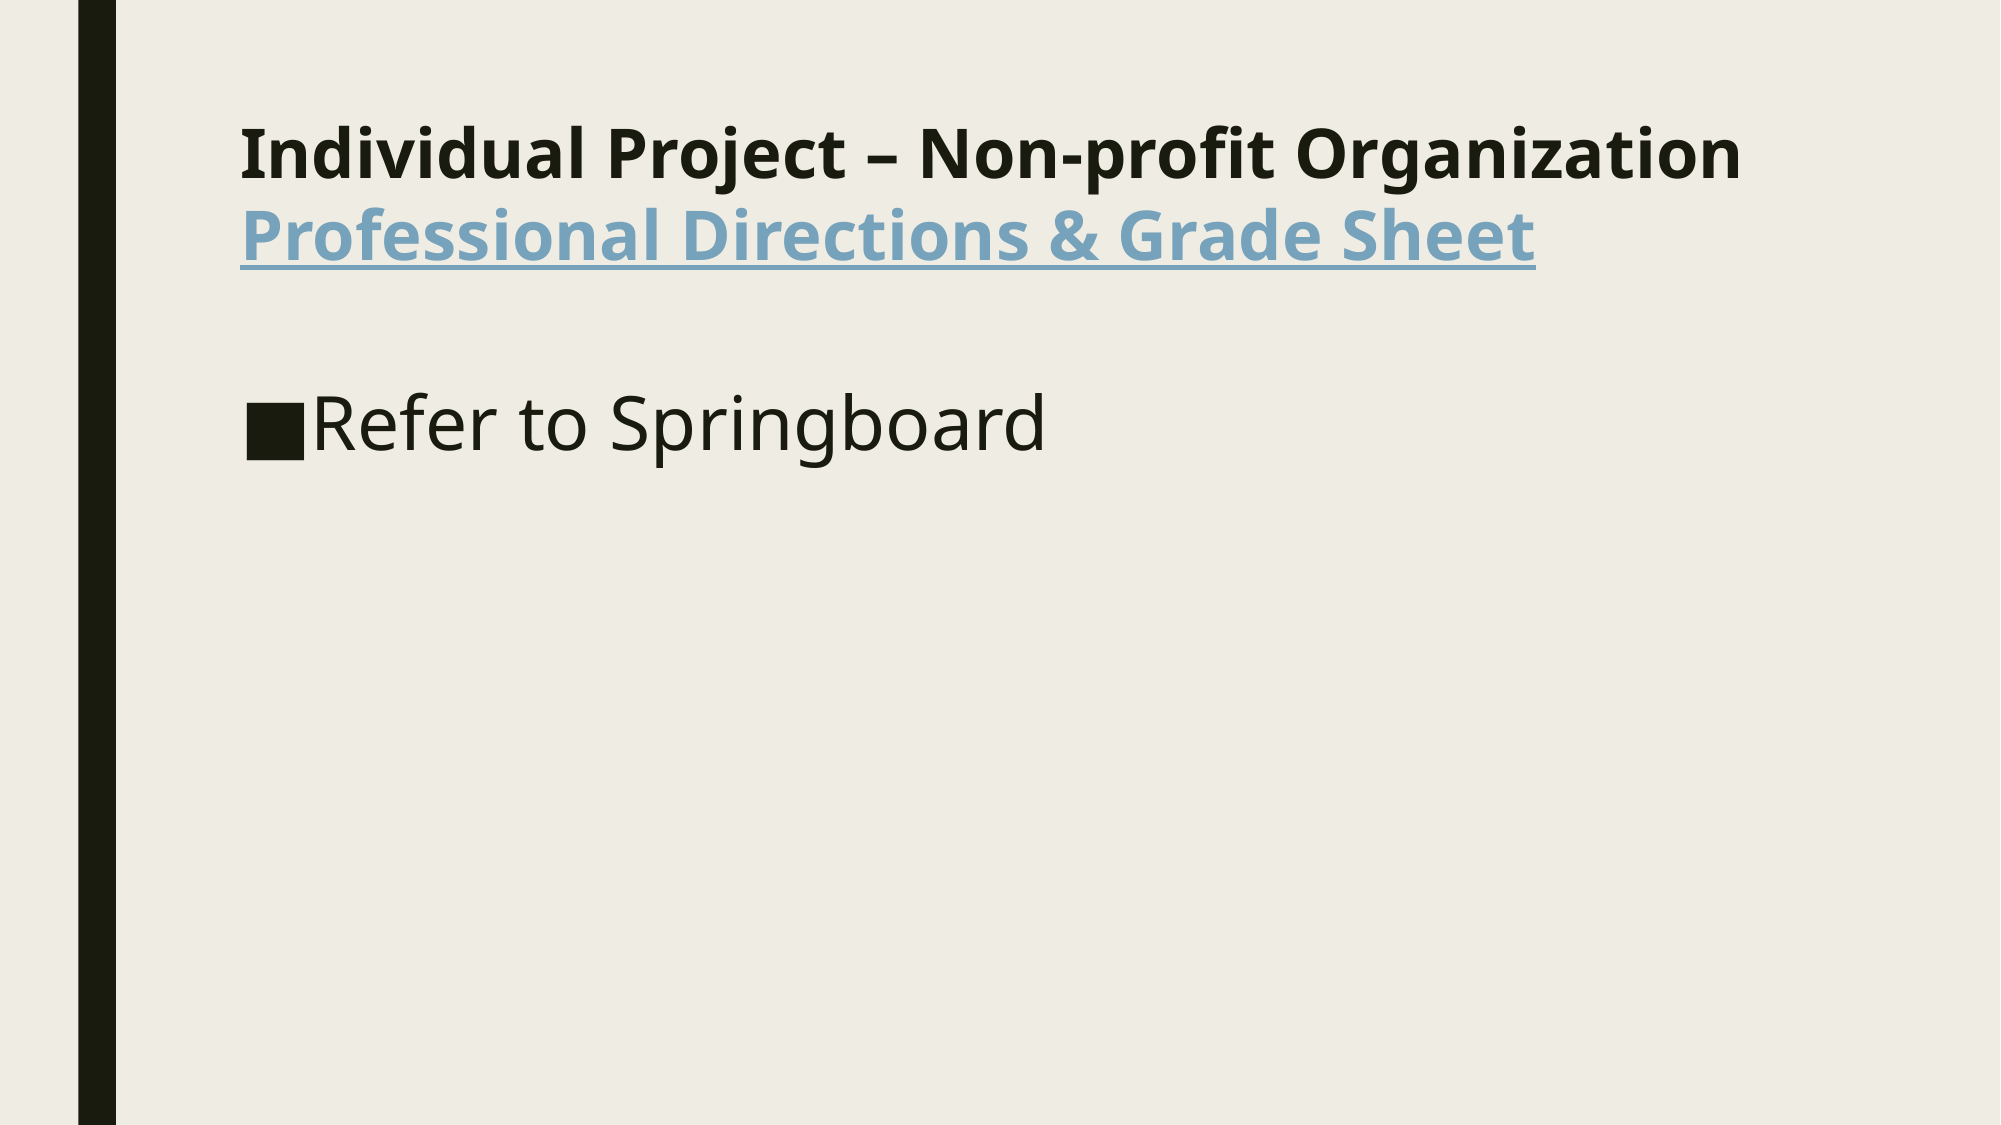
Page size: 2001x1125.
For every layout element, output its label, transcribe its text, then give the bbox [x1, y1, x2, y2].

title Individual Project – Non-profit Organization Professional Directions & Grade Sheet [225, 112, 1800, 357]
list Refer to Springboard [225, 375, 1800, 963]
